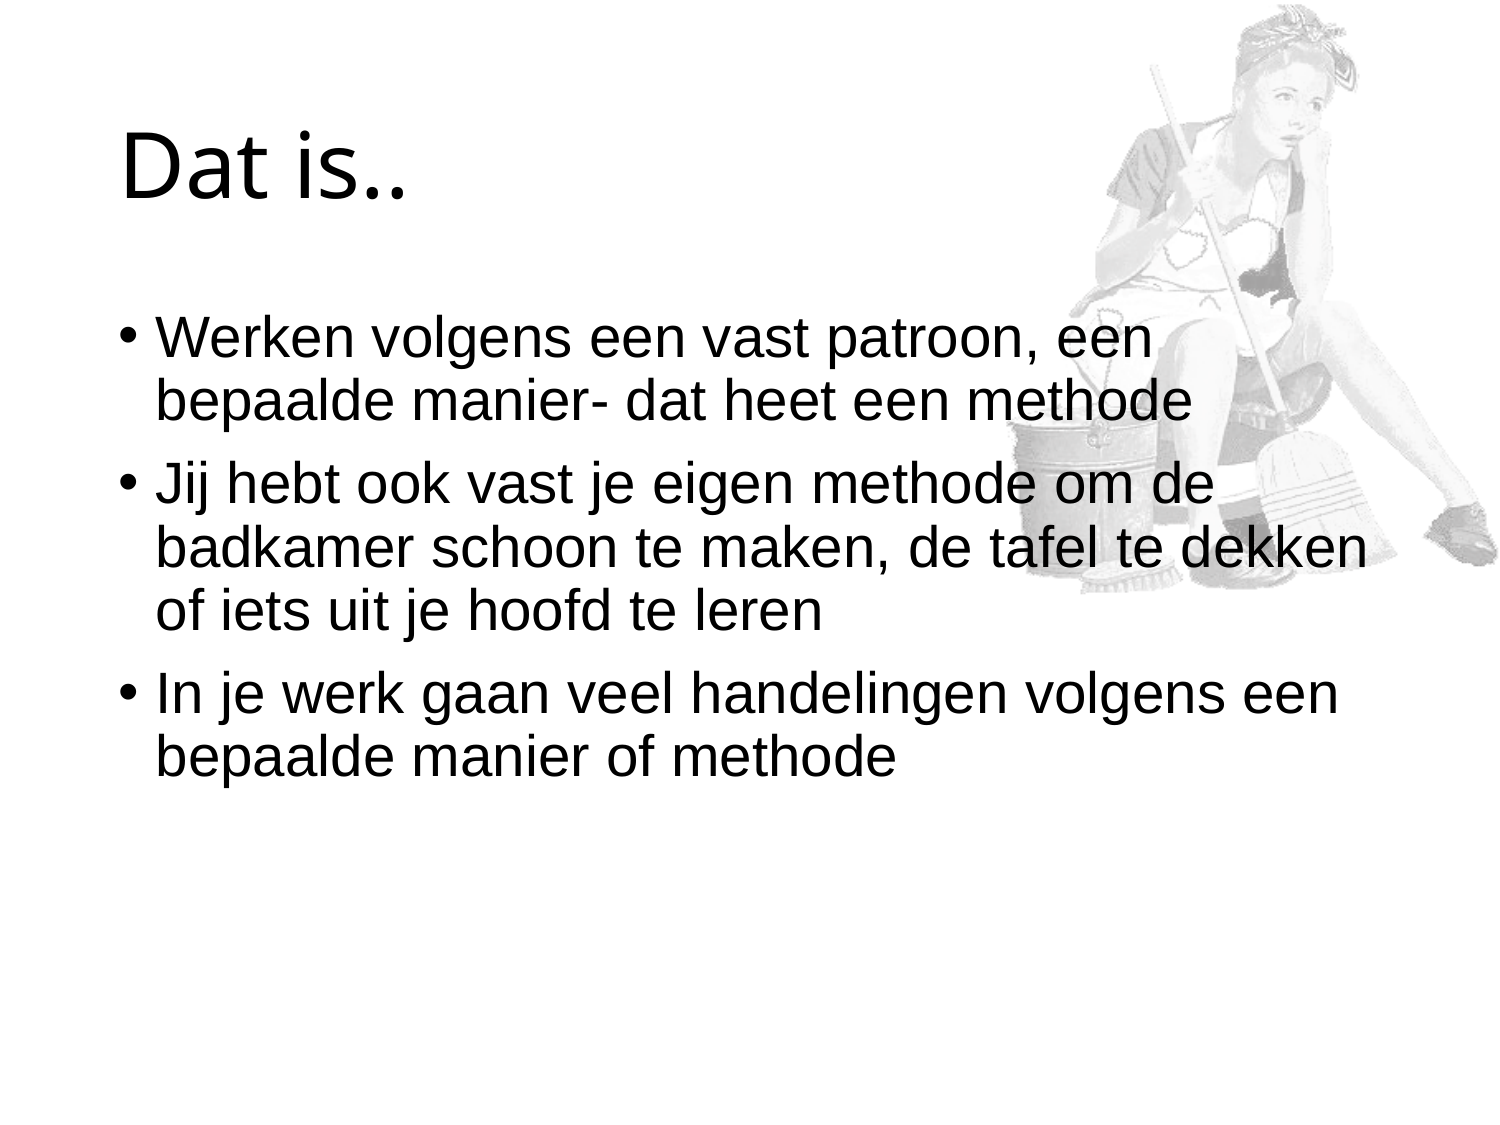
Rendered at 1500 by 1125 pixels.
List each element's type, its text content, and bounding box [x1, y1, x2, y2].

list Werken volgens een vast patroon, een bepaalde manier- dat heet een methode Jij hebt ook vast je eigen methode om de badkamer schoon te maken, de tafel te dekken of iets uit je hoofd te leren In je werk gaan veel handelingen volgens een bepaalde manier of methode [103, 299, 1397, 1014]
title Dat is.. [103, 59, 1005, 278]
picture [1005, 2, 1500, 596]
